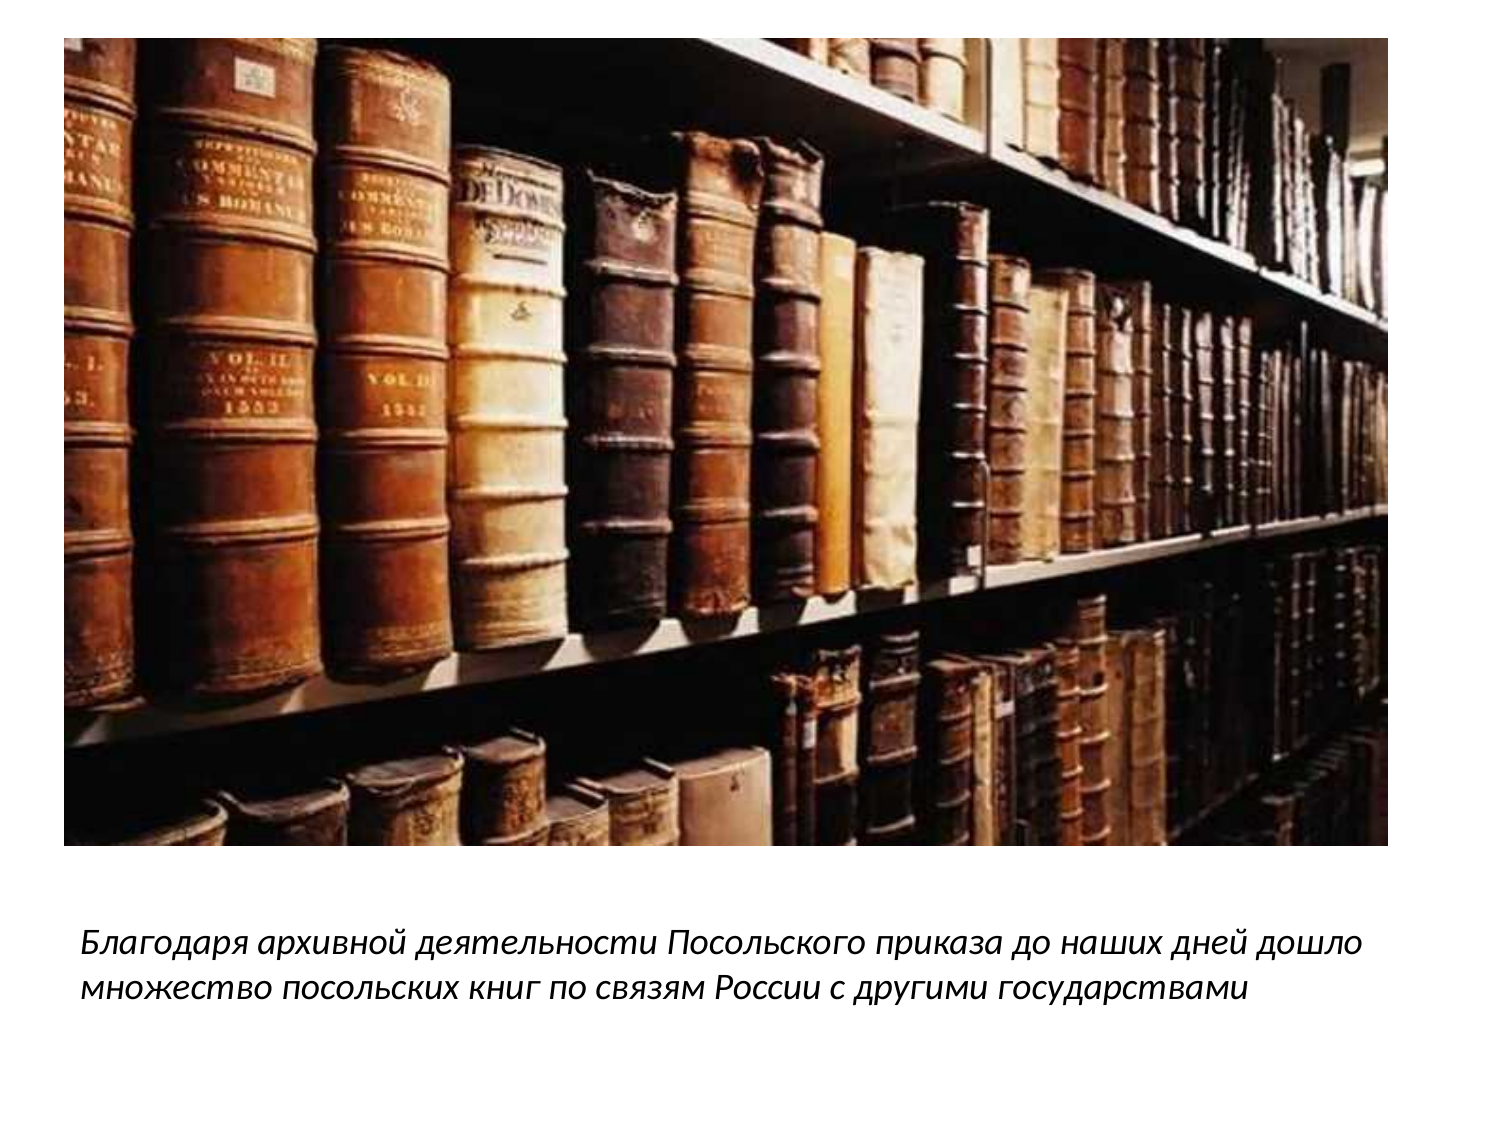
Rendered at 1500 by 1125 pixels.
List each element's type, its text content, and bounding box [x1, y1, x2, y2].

picture [64, 37, 1389, 847]
text_box Благодаря архивной деятельности Посольского приказа до наших дней дошло множество посольских книг по связям России с другими государствами [64, 909, 1447, 1015]
